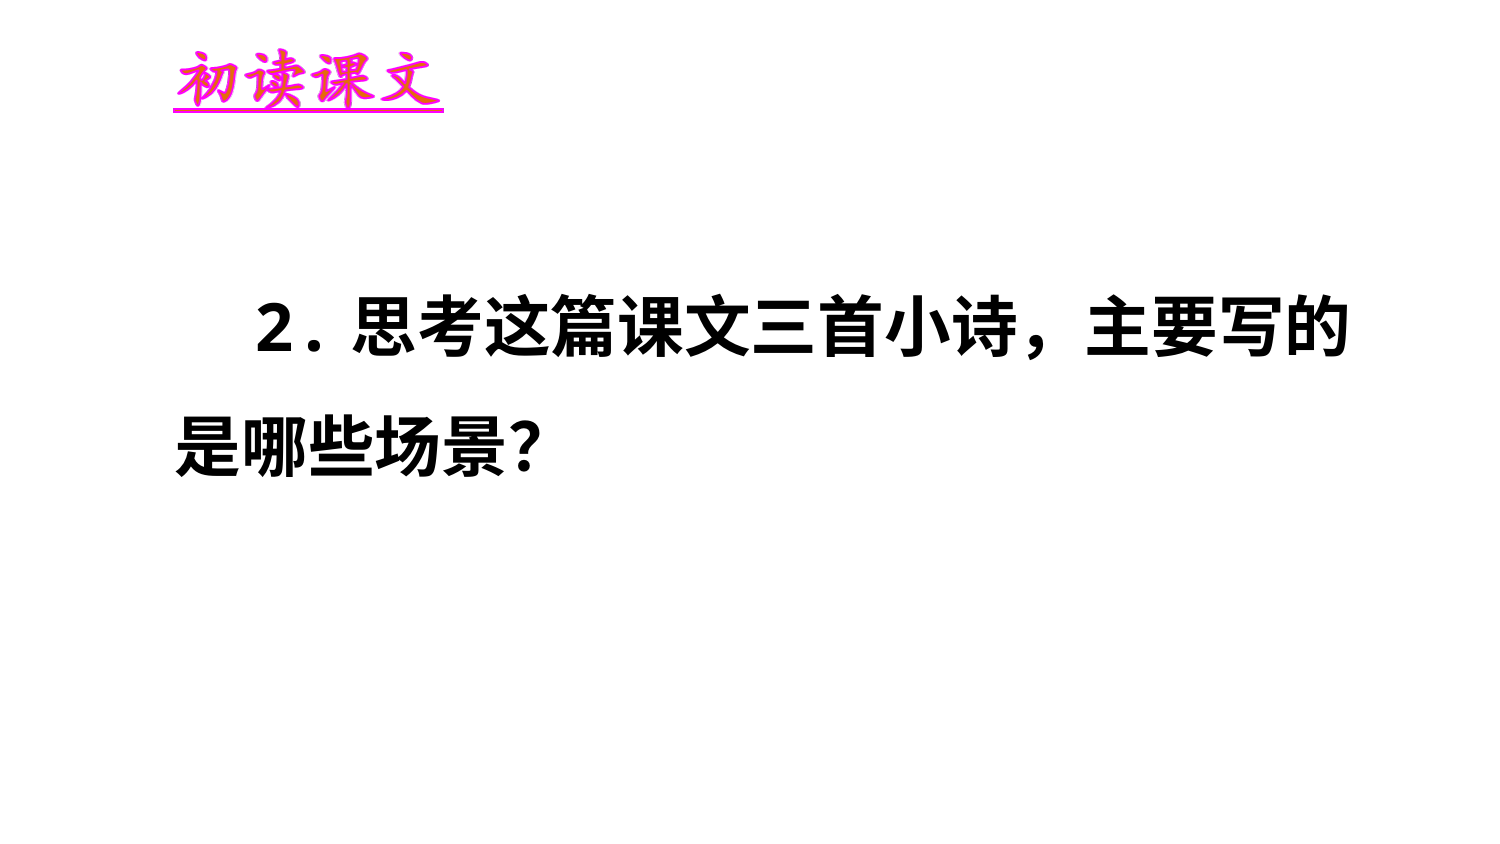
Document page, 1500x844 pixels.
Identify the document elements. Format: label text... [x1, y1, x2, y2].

picture [159, 26, 480, 124]
text_box 2.思考这篇课文三首小诗，主要写的是哪些场景？ [159, 237, 1370, 493]
